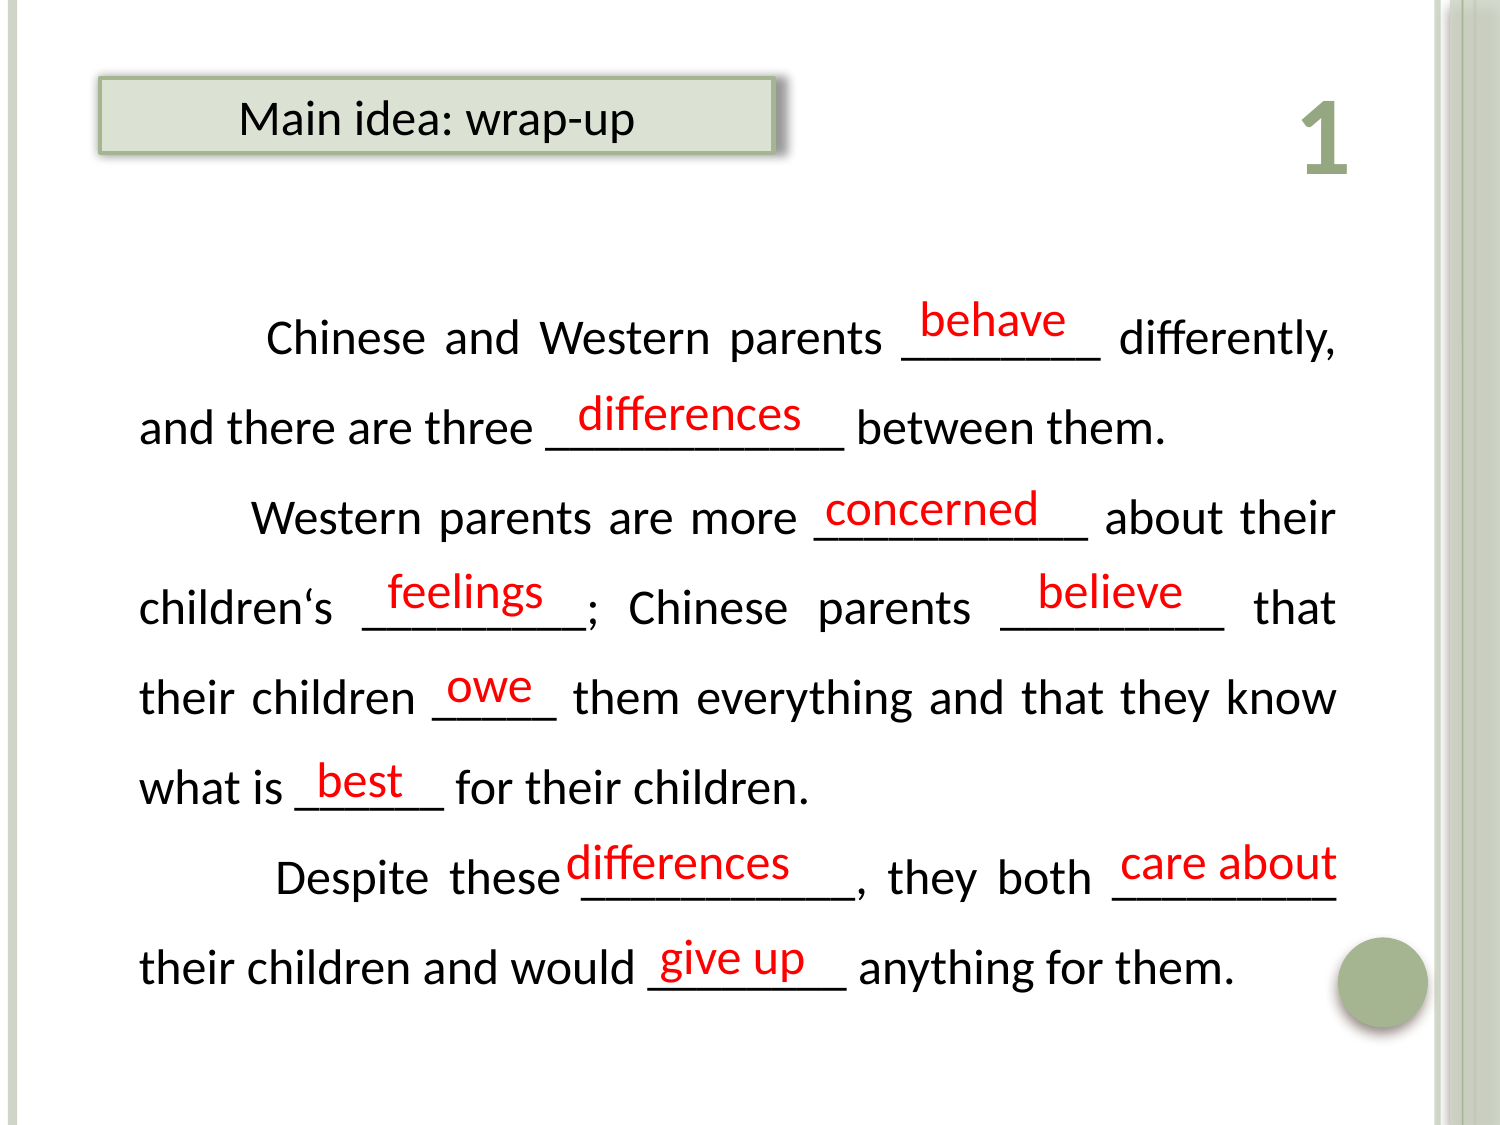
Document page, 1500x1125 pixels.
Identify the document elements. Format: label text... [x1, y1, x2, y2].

text_box best [301, 739, 419, 815]
text_box feelings [372, 550, 559, 626]
text_box Chinese and Western parents ________ differently, and there are three ____________ between them. Western parents are more ___________ about their children‘s _________; Chinese parents _________ that their children _____ them everything and that they know what is ______ for their children. Despite these ___________, they both _________ their children and would ________ anything for them. [123, 267, 1353, 1002]
text_box give up [644, 916, 832, 992]
text_box differences [562, 373, 818, 449]
text_box owe [431, 645, 548, 720]
text_box differences [550, 822, 806, 897]
text_box care about [1105, 822, 1353, 897]
text_box behave [904, 278, 1082, 354]
text_box concerned [810, 467, 1055, 543]
text_box believe [1022, 550, 1199, 626]
text_box 1 [1257, 54, 1388, 205]
text_box Main idea: wrap-up [98, 76, 776, 155]
